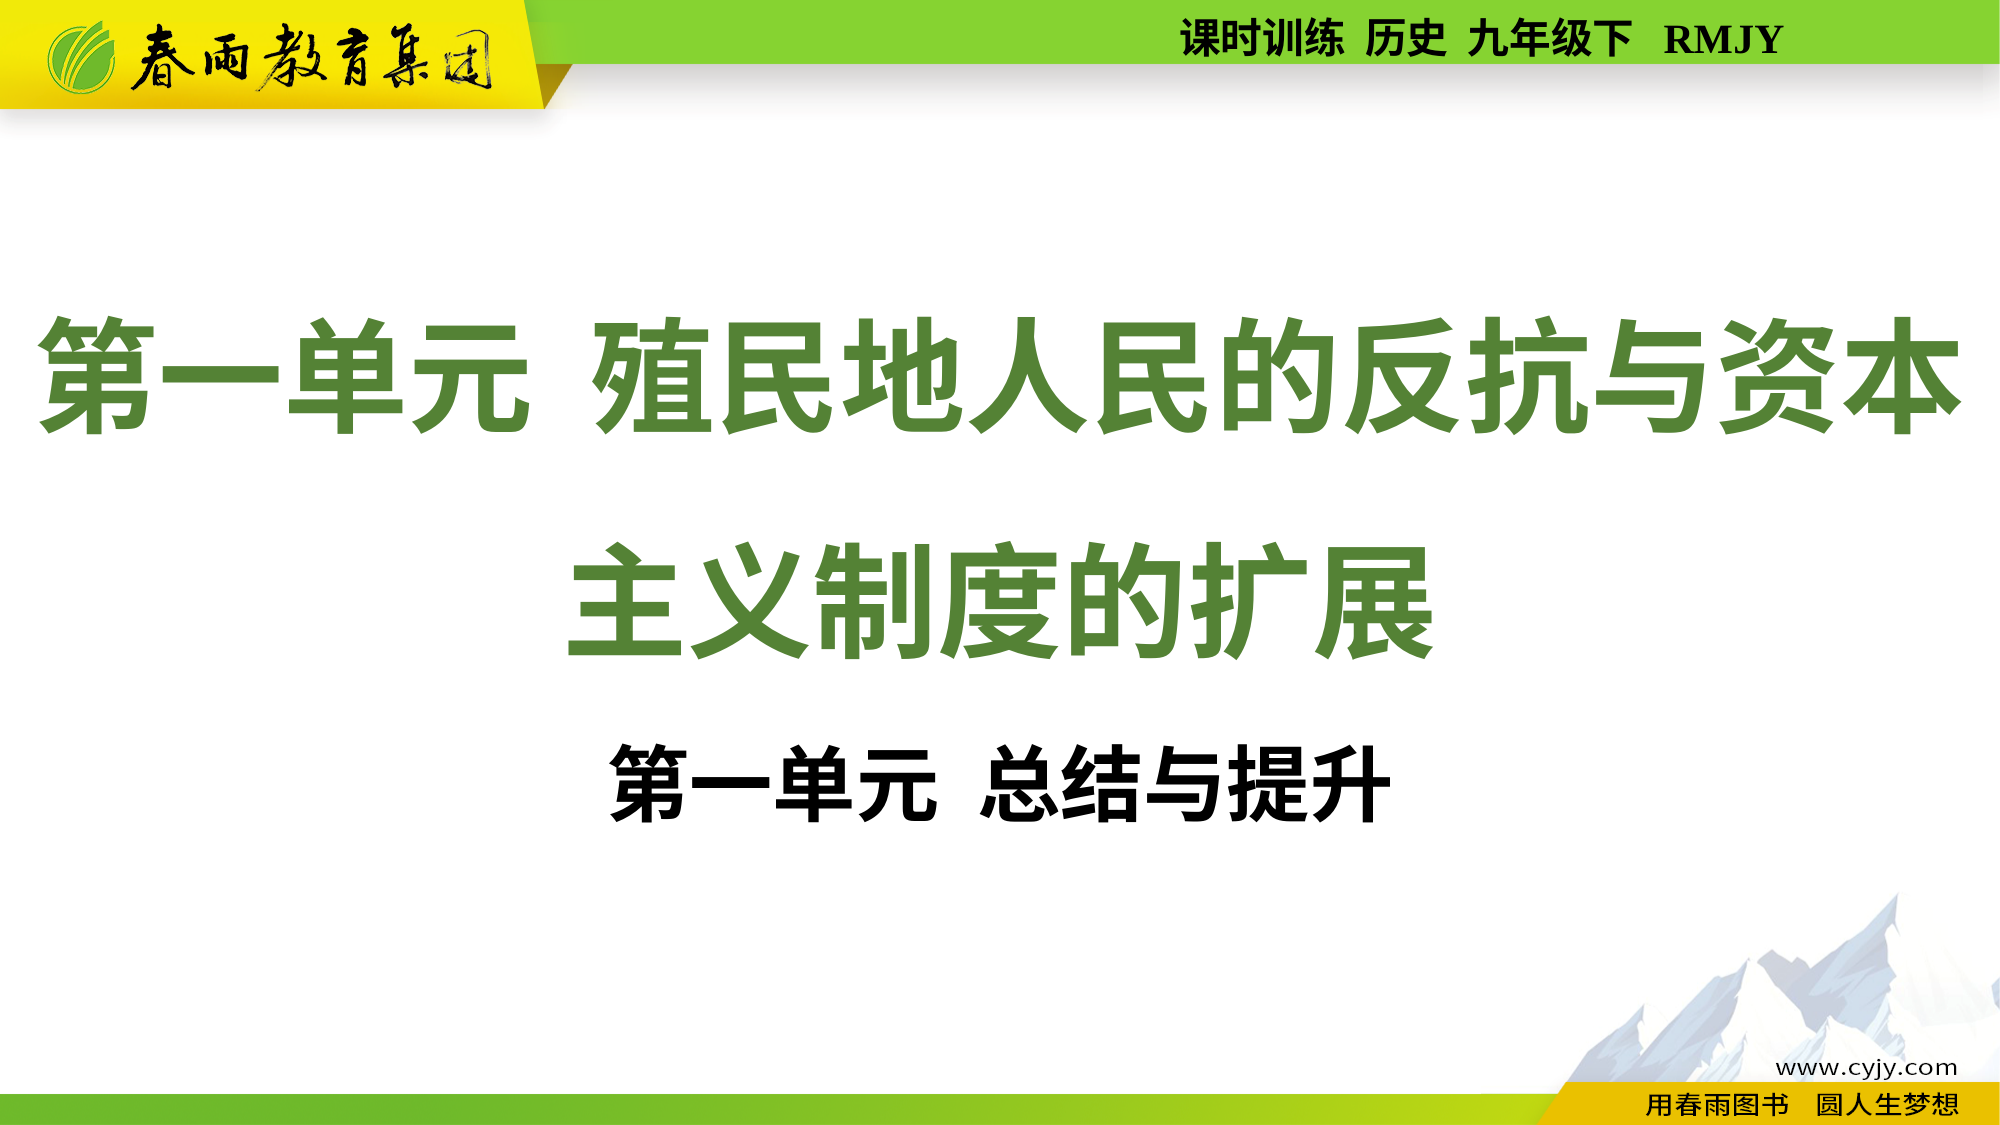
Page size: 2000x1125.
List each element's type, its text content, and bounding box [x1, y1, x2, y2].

text_box 第一单元 殖民地人民的反抗与资本主义制度的扩展 [0, 216, 2000, 674]
picture [0, 840, 2000, 1125]
text_box 第一单元 总结与提升 [0, 674, 2000, 840]
picture [0, 0, 2000, 216]
